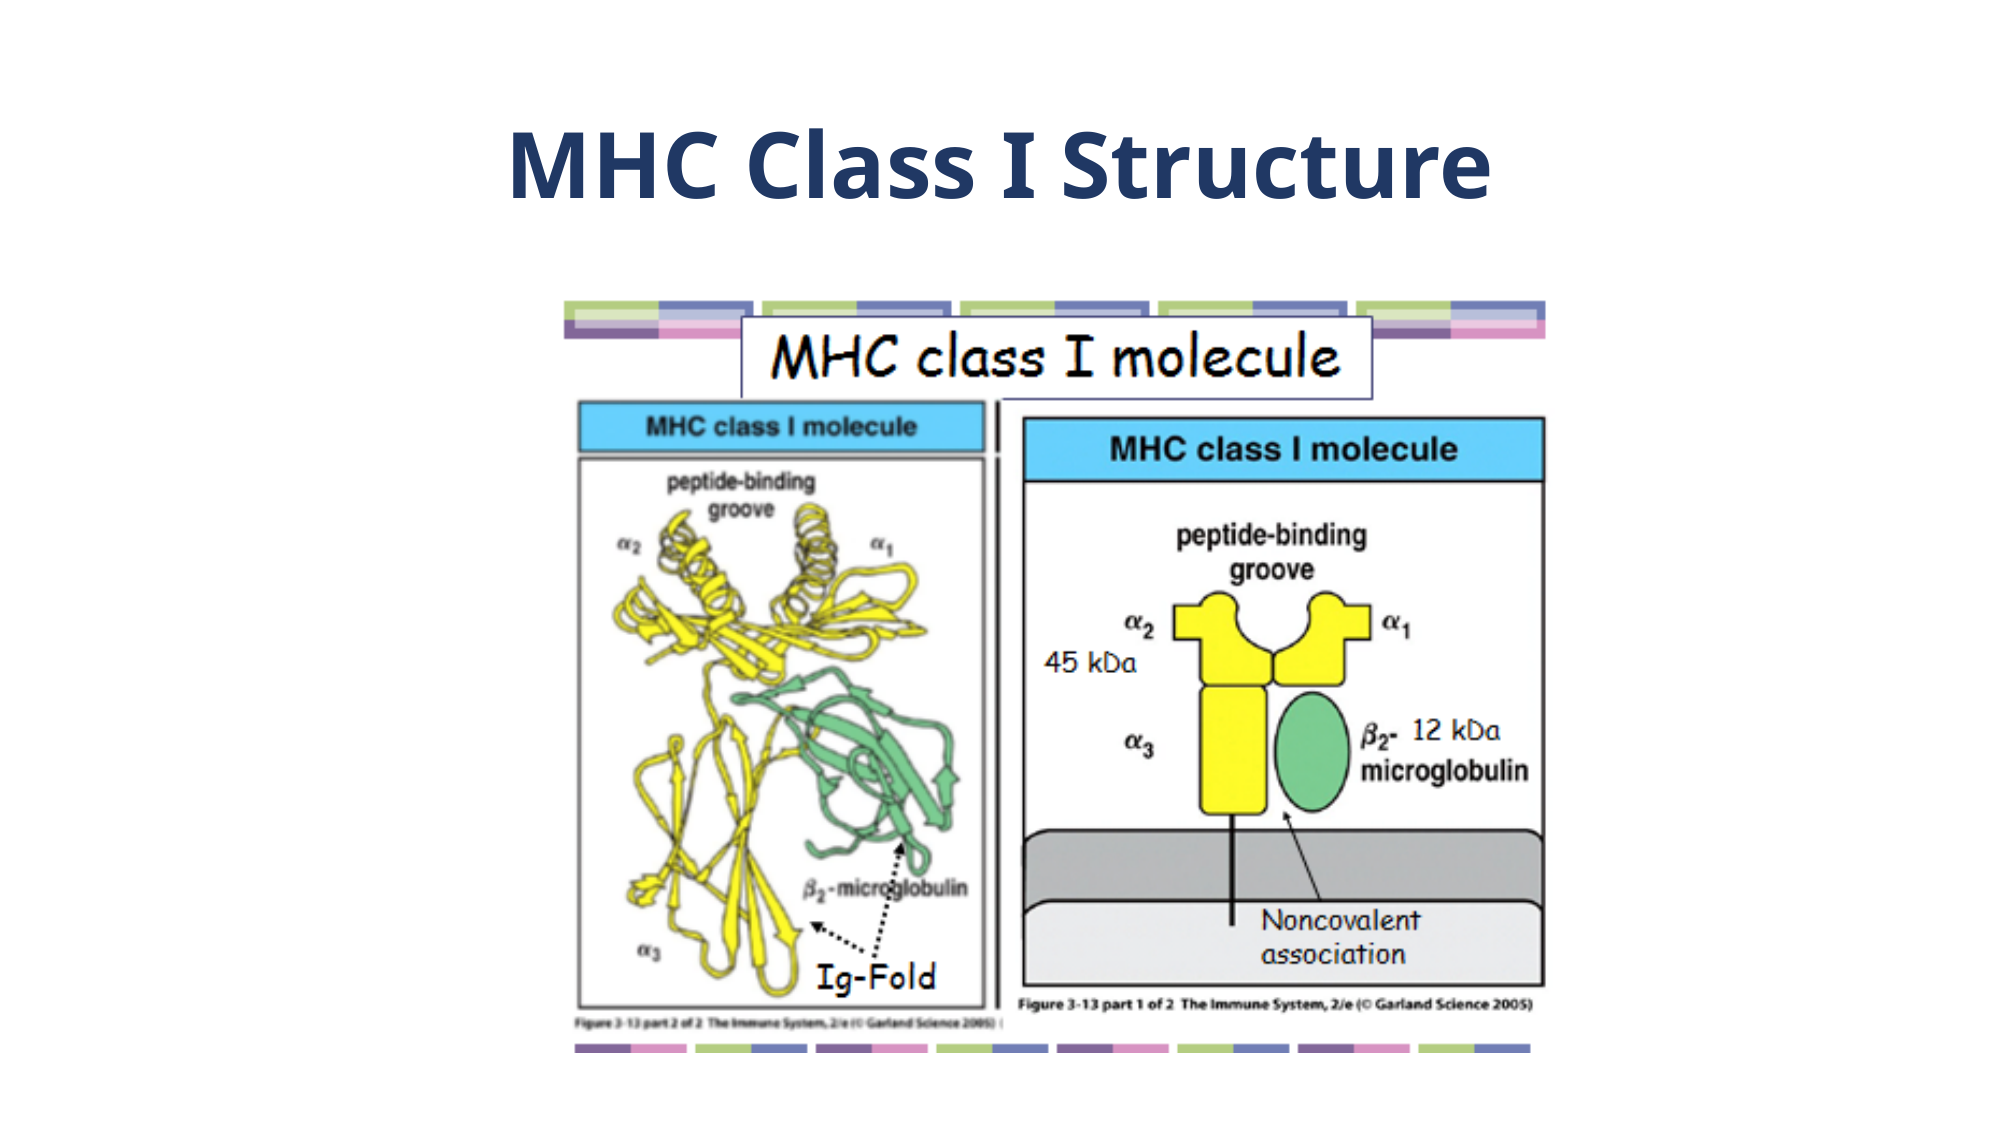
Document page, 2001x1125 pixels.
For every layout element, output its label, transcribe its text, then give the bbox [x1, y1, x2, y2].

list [541, 293, 1574, 1053]
title MHC Class I Structure [137, 59, 1863, 278]
